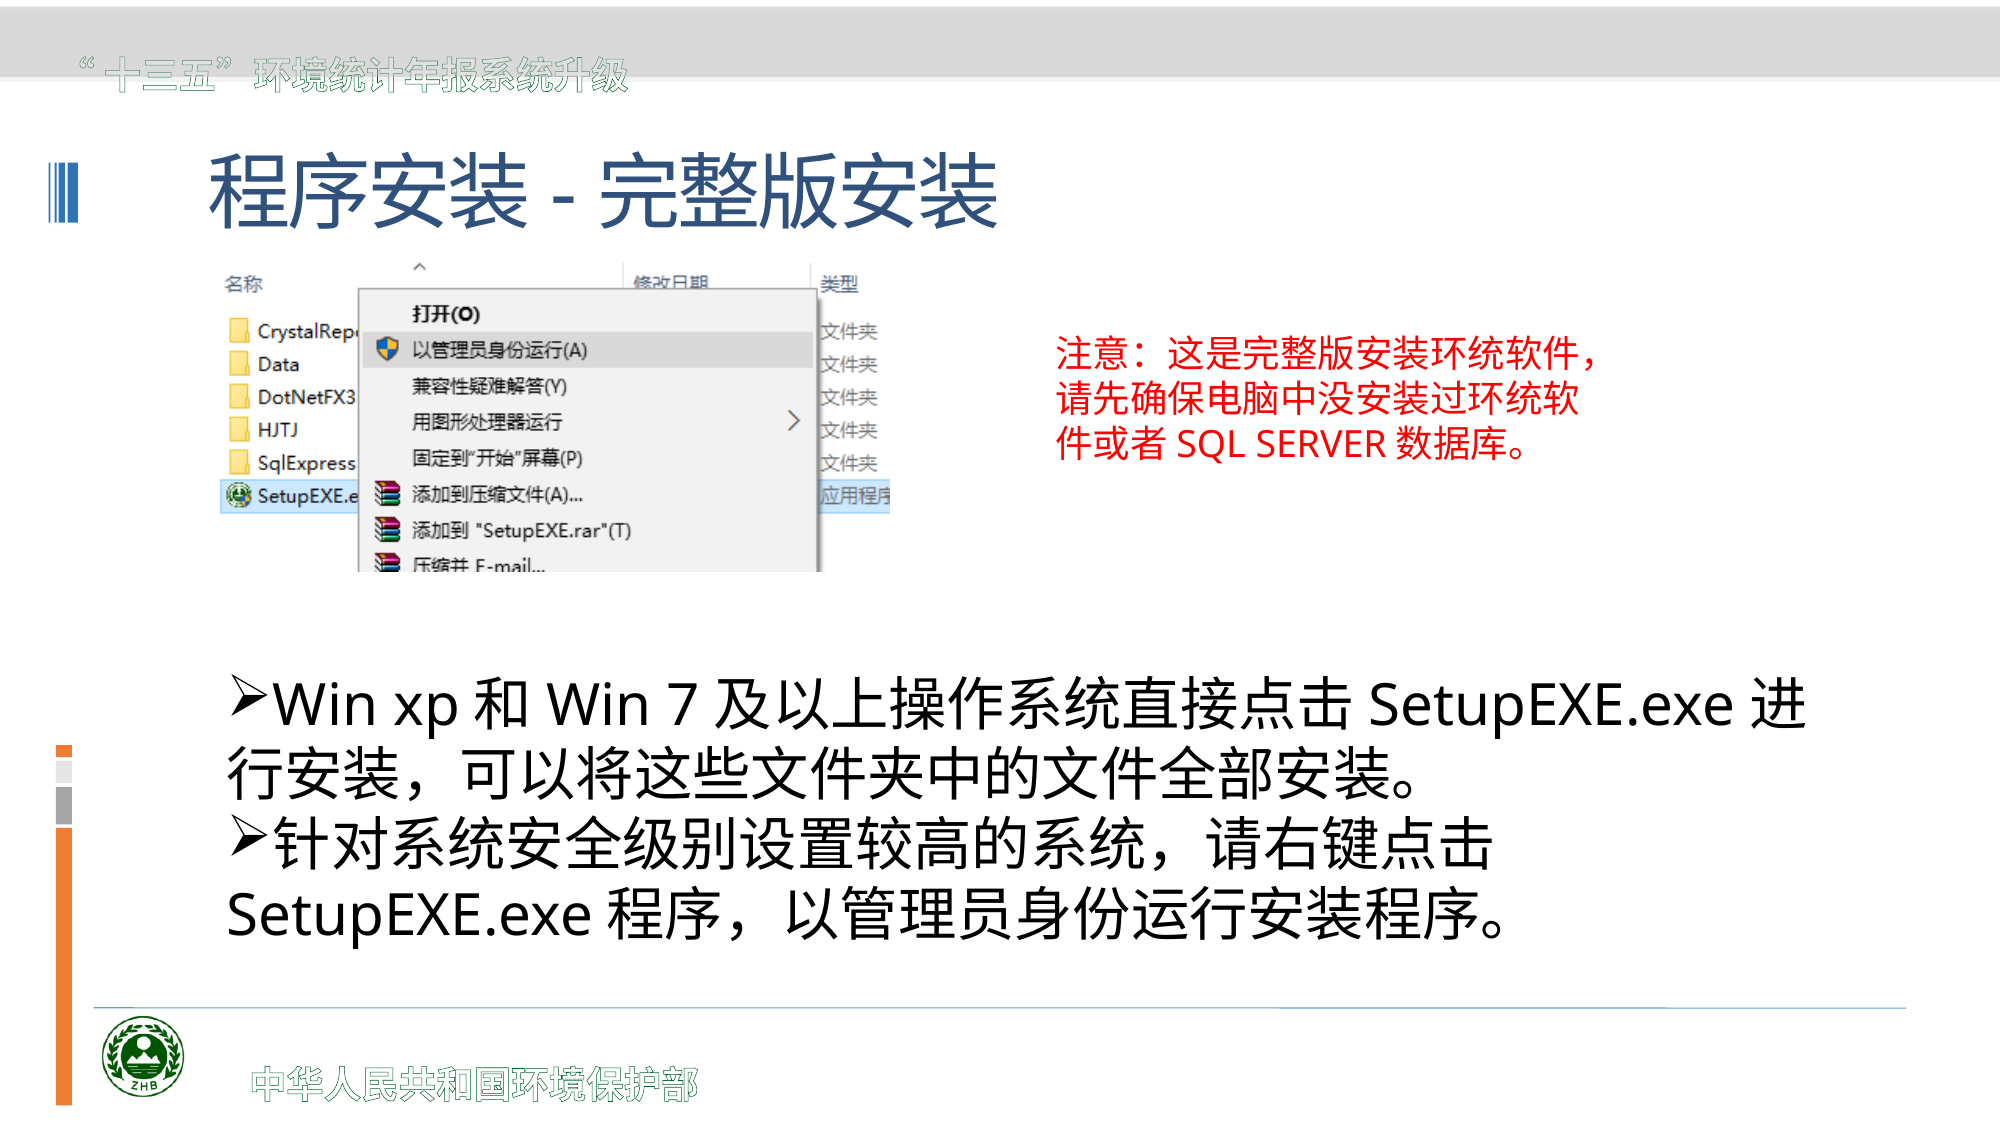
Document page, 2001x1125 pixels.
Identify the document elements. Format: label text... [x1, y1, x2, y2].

text_box 程序安装-完整版安装 [192, 131, 1023, 261]
text_box 注意：这是完整版安装环统软件，请先确保电脑中没安装过环统软件或者SQL SERVER数据库。 [1040, 322, 1605, 472]
picture [93, 1007, 188, 1106]
picture [211, 260, 890, 572]
text_box Win xp和Win 7及以上操作系统直接点击SetupEXE.exe进行安装，可以将这些文件夹中的文件全部安装。 针对系统安全级别设置较高的系统，请右键点击SetupEXE.exe程序，以管理员身份运行安装程序。 [211, 660, 1869, 955]
